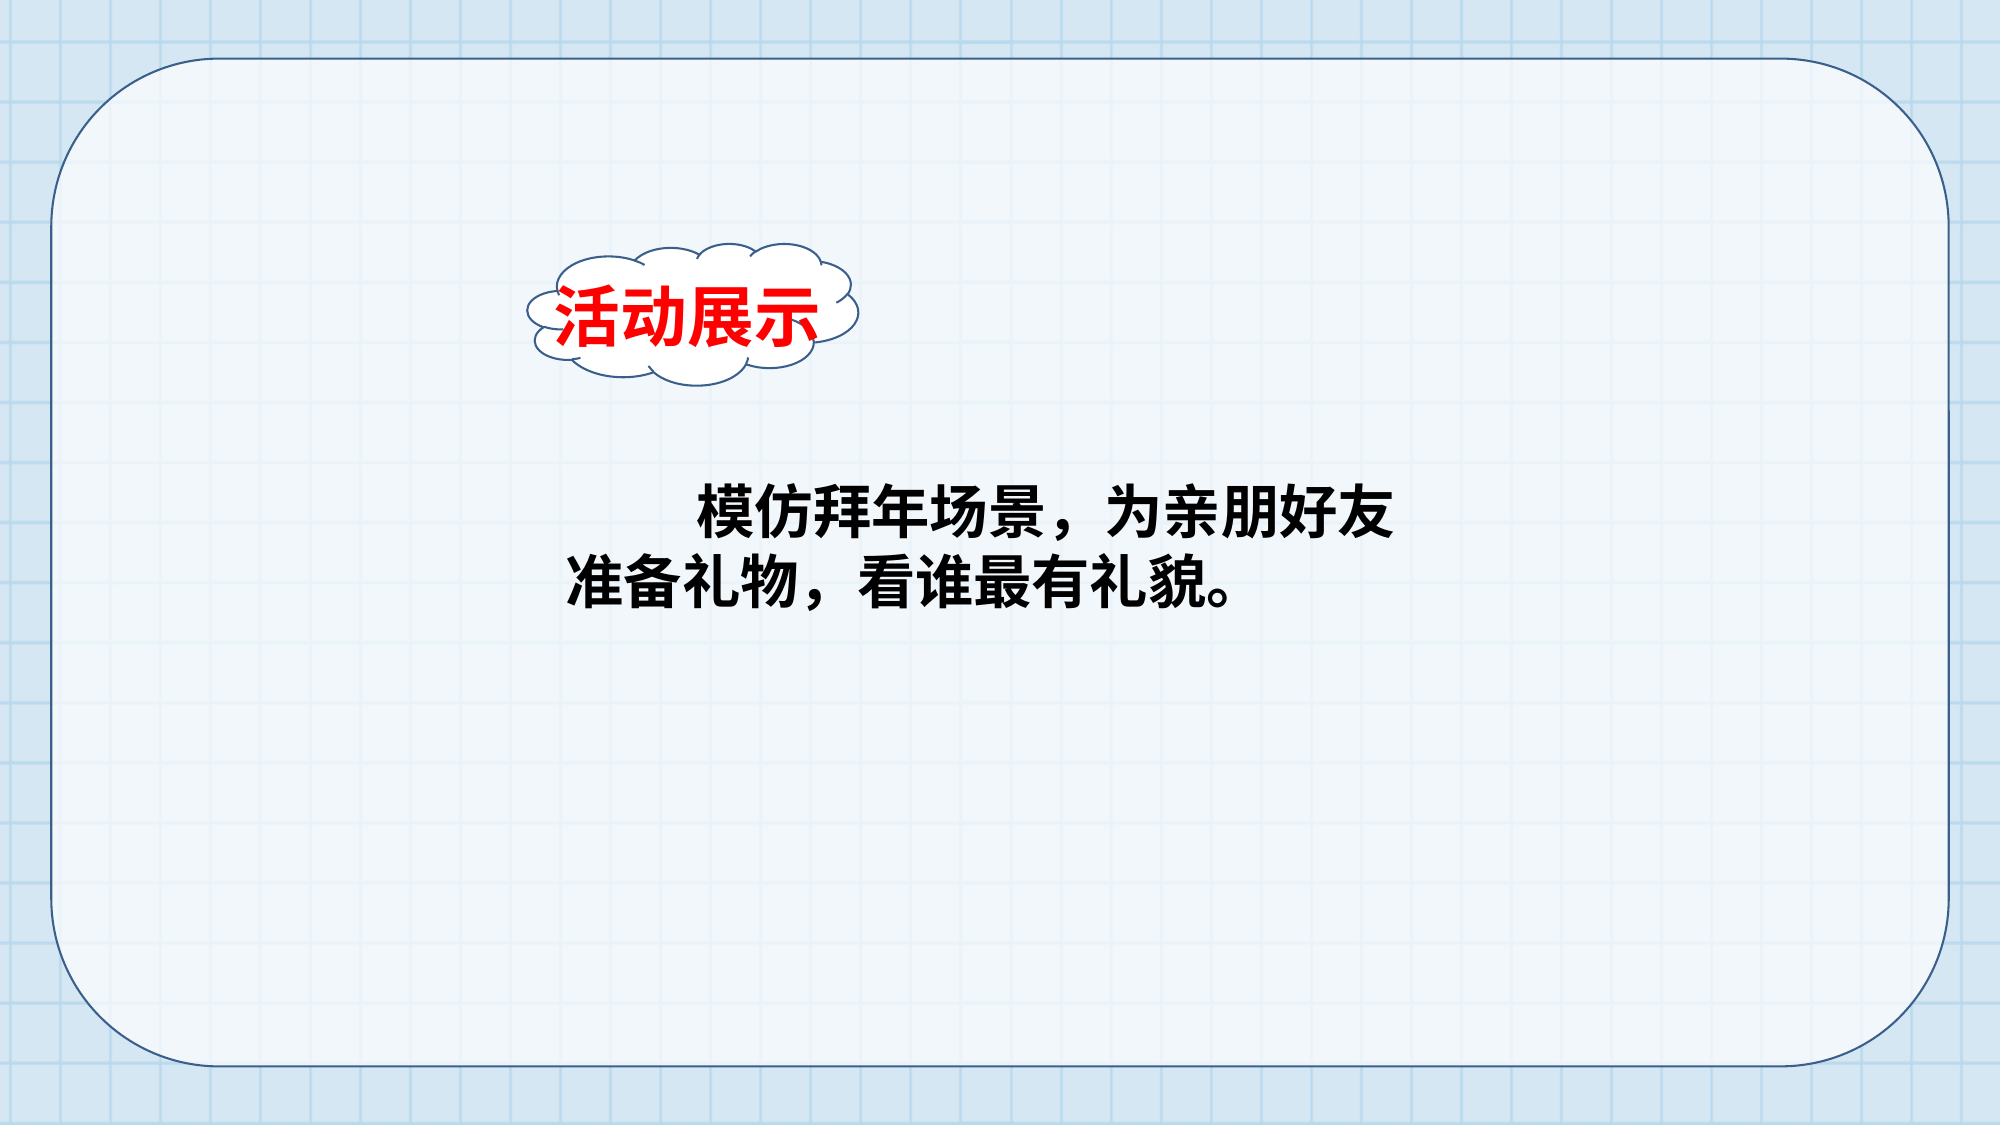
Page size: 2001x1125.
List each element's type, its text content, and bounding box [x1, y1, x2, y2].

picture [0, 0, 2000, 1125]
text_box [527, 243, 859, 386]
text_box 模仿拜年场景，为亲朋好友准备礼物，看谁最有礼貌。 [551, 467, 1449, 623]
